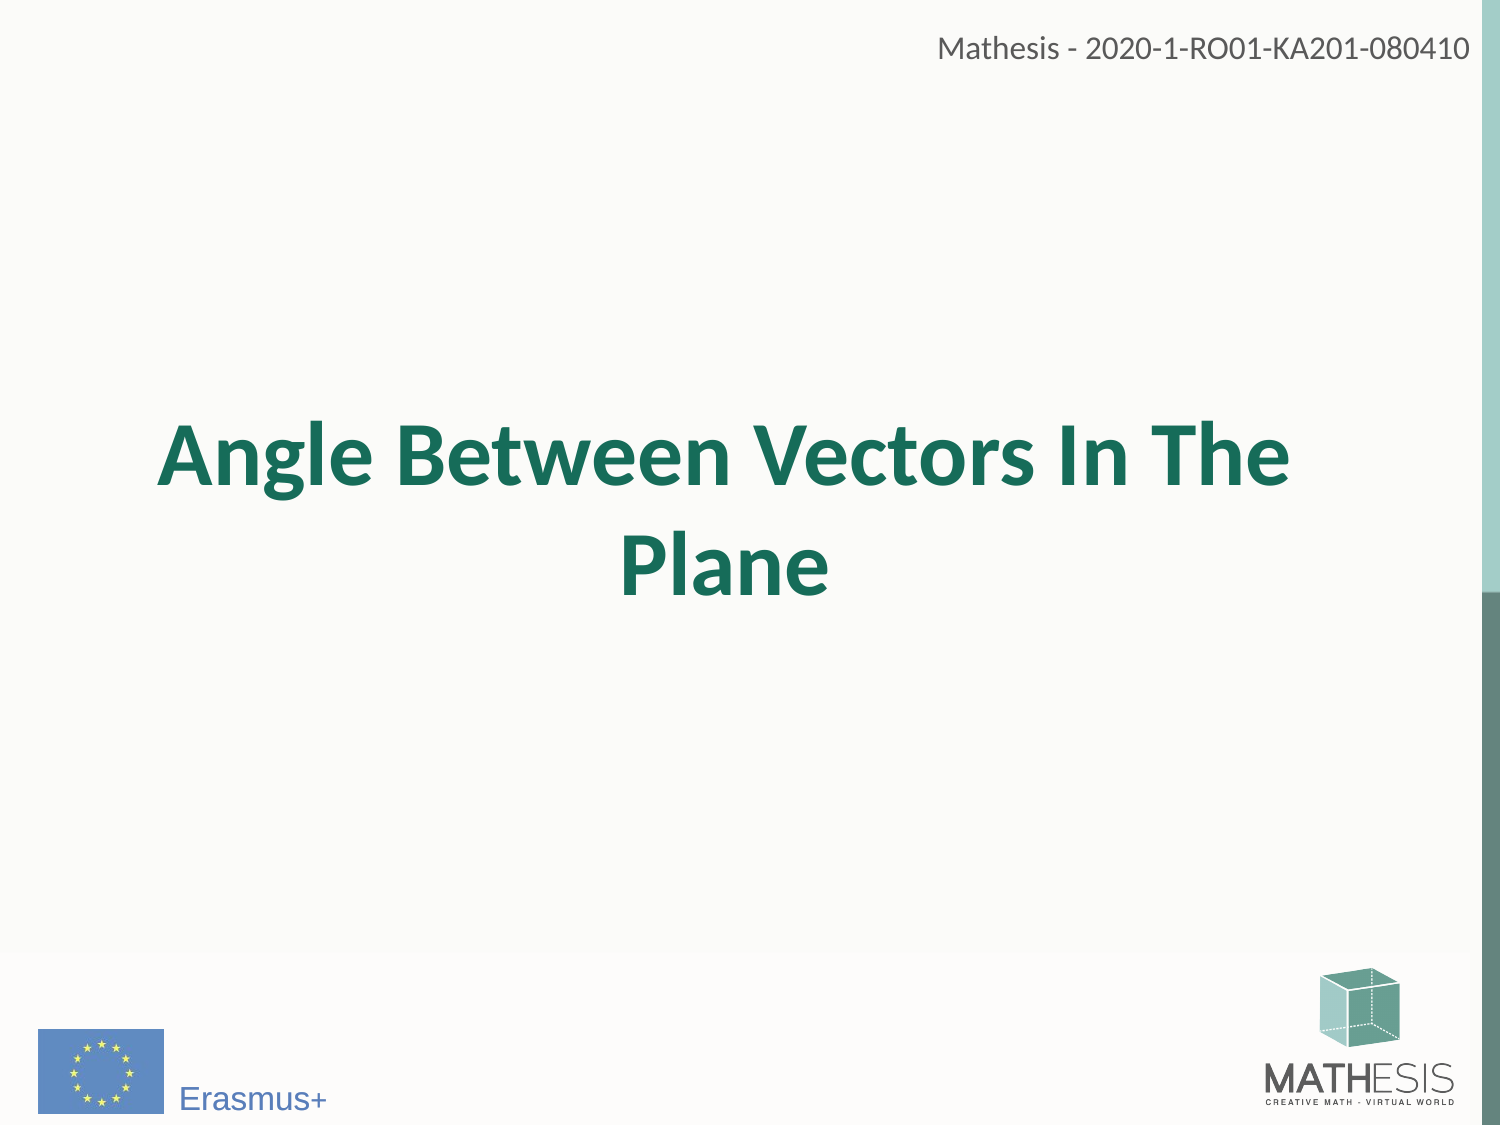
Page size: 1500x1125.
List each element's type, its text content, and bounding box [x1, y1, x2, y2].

title Angle Between Vectors In The Plane [46, 386, 1405, 628]
